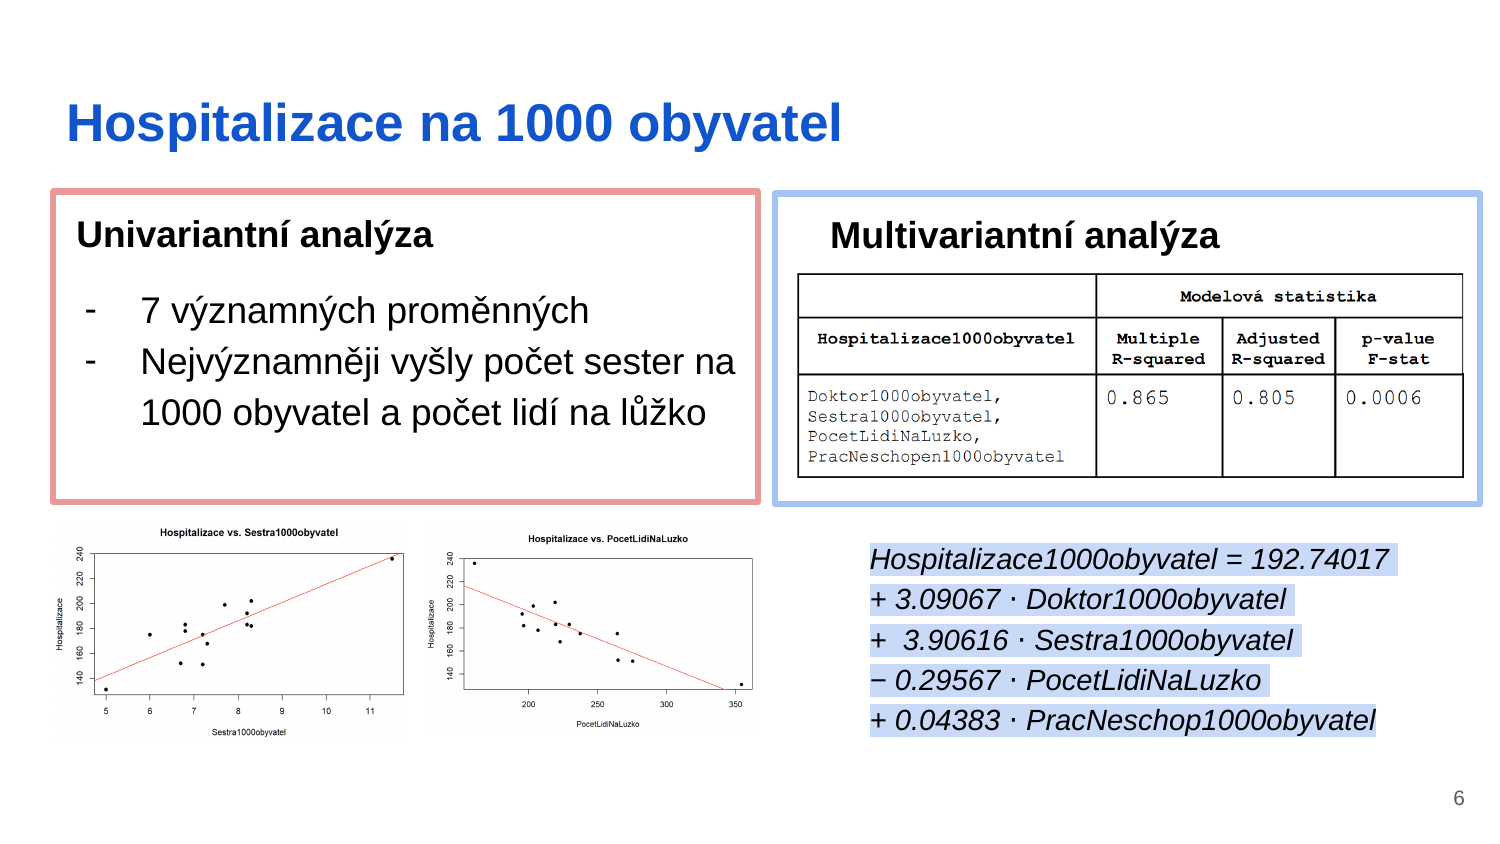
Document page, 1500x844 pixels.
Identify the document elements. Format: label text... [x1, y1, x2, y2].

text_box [791, 264, 1464, 494]
text_box Hospitalizace1000obyvatel = 192.74017 + 3.09067 ⋅ Doktor1000obyvatel + 3.90616 ⋅ Sestra1000obyvatel − 0.29567 ⋅ PocetLidiNaLuzko + 0.04383 ⋅ PracNeschop1000obyvatel [854, 520, 1430, 752]
text_box [53, 191, 758, 503]
title Hospitalizace na 1000 obyvatel [51, 72, 1449, 167]
text_box Multivariantní analýza [815, 188, 1390, 263]
text_box [775, 193, 1480, 505]
picture [426, 526, 759, 732]
slide_number ‹#› [1389, 764, 1480, 830]
list Univariantní analýza 7 významných proměnných Nejvýznamněji vyšly počet sester na 1000 obyvatel a počet lidí na lůžko [51, 189, 756, 500]
picture [52, 526, 406, 742]
